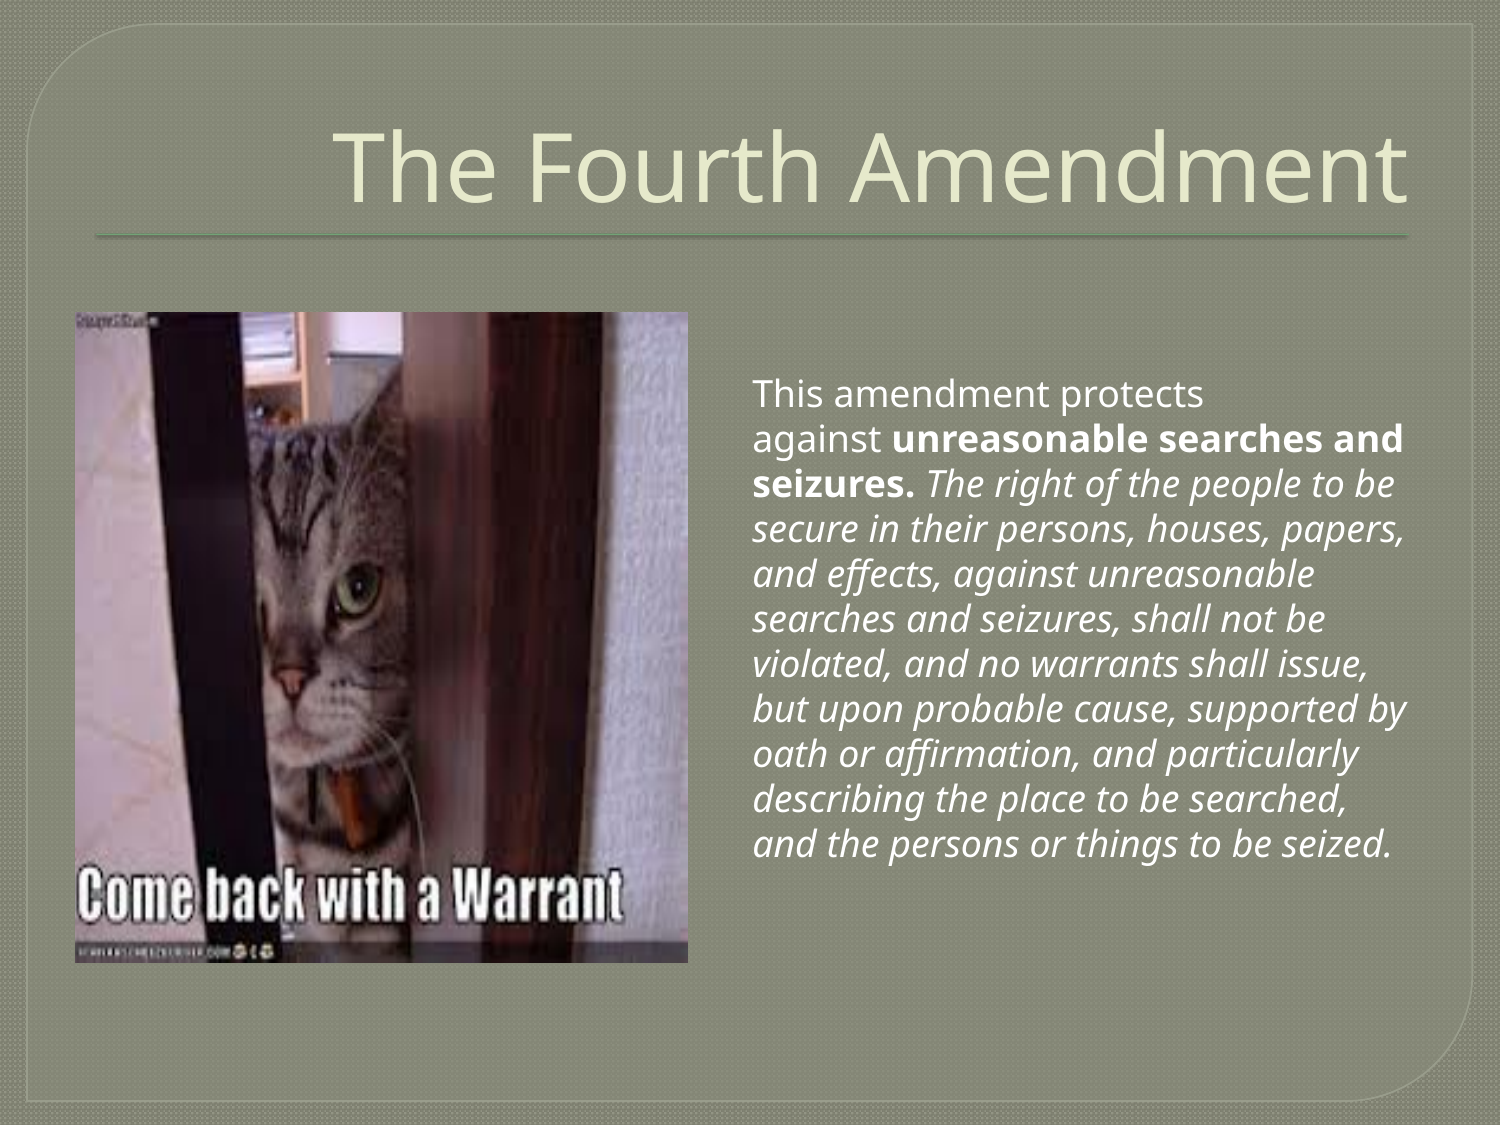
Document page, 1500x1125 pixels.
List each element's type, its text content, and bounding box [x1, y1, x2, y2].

title The Fourth Amendment [75, 41, 1425, 230]
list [74, 312, 688, 963]
text_box This amendment protects against unreasonable searches and seizures. The right of the people to be secure in their persons, houses, papers, and effects, against unreasonable searches and seizures, shall not be violated, and no warrants shall issue, but upon probable cause, supported by oath or affirmation, and particularly describing the place to be searched, and the persons or things to be seized. [737, 362, 1438, 918]
